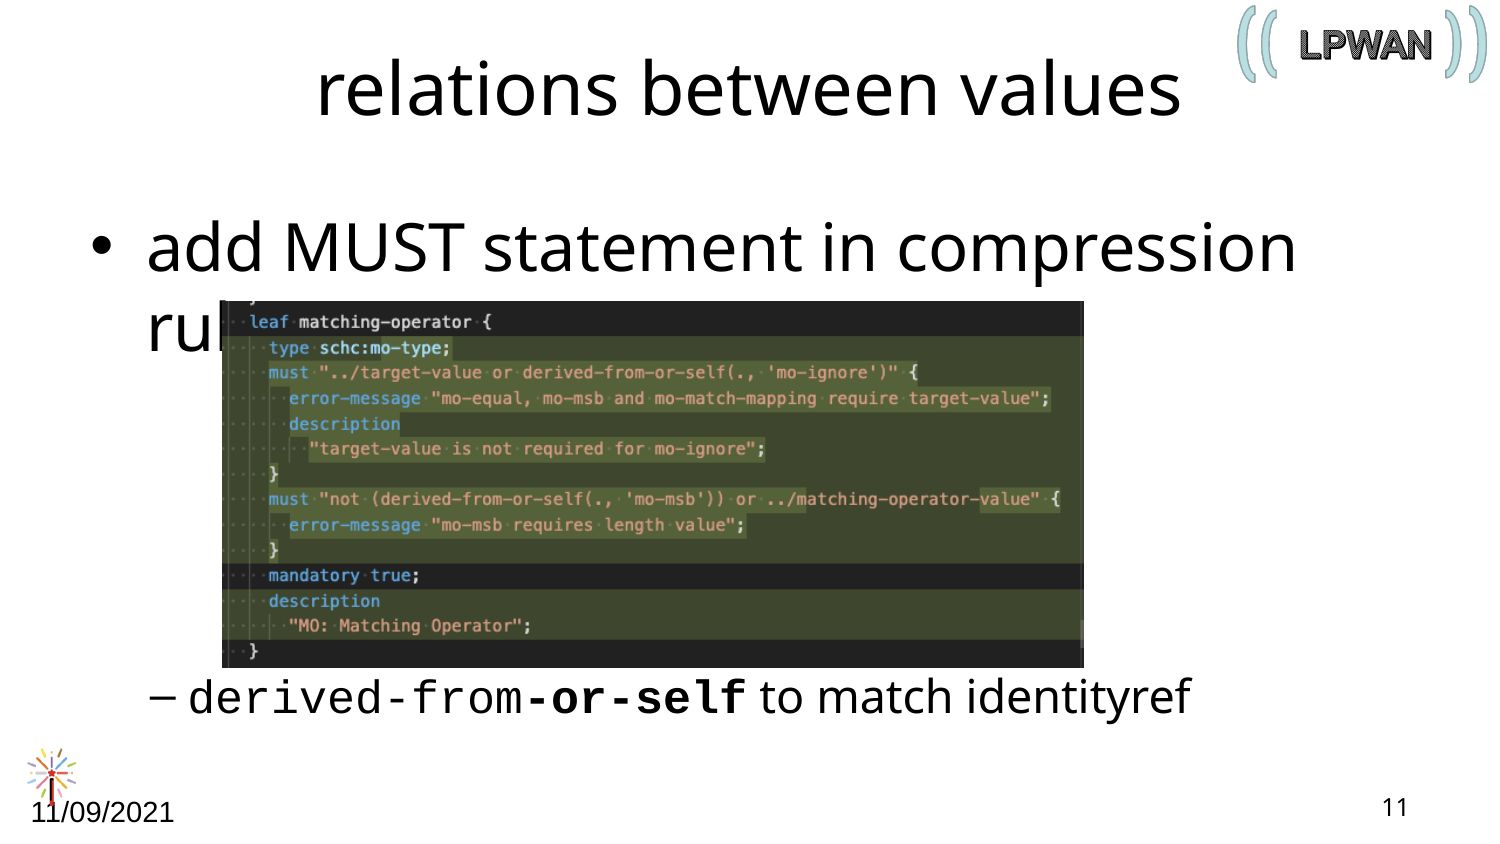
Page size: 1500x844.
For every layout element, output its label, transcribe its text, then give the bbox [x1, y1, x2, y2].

picture [1237, 5, 1487, 83]
text_box derived-from-or-self to match identityref [74, 659, 1425, 764]
picture [15, 739, 88, 813]
title relations between values [75, 33, 1425, 139]
list add MUST statement in compression rules [75, 196, 1425, 302]
picture [222, 301, 1084, 668]
slide_number 11 [1286, 785, 1425, 831]
